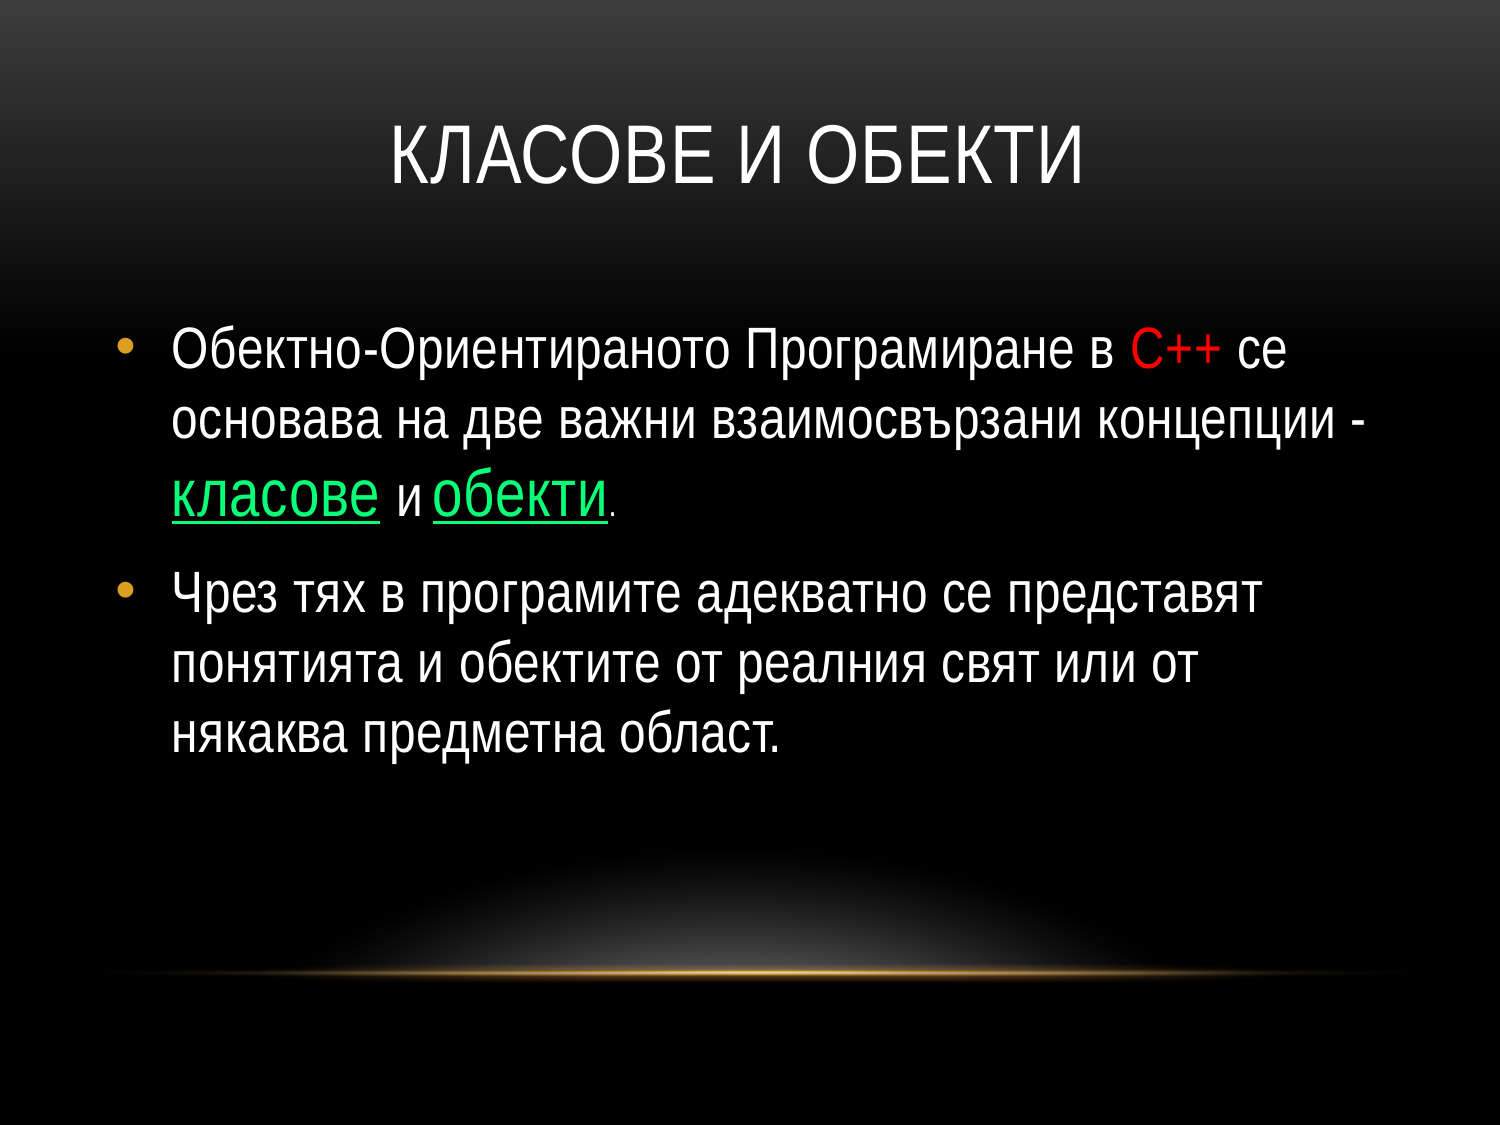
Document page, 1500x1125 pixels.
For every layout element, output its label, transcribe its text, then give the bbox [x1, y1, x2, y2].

list Обeктно-Ориeнтираното Програмиране в С++ се основава на две важни взаимосвързани концепции - класове и обекти. Чрез тях в програмите адекватно се представят понятията и обектите от реалния свят или от някаква предметна област. [100, 302, 1401, 978]
picture [0, 0, 1500, 1125]
title Класове и обекти [99, 45, 1376, 209]
